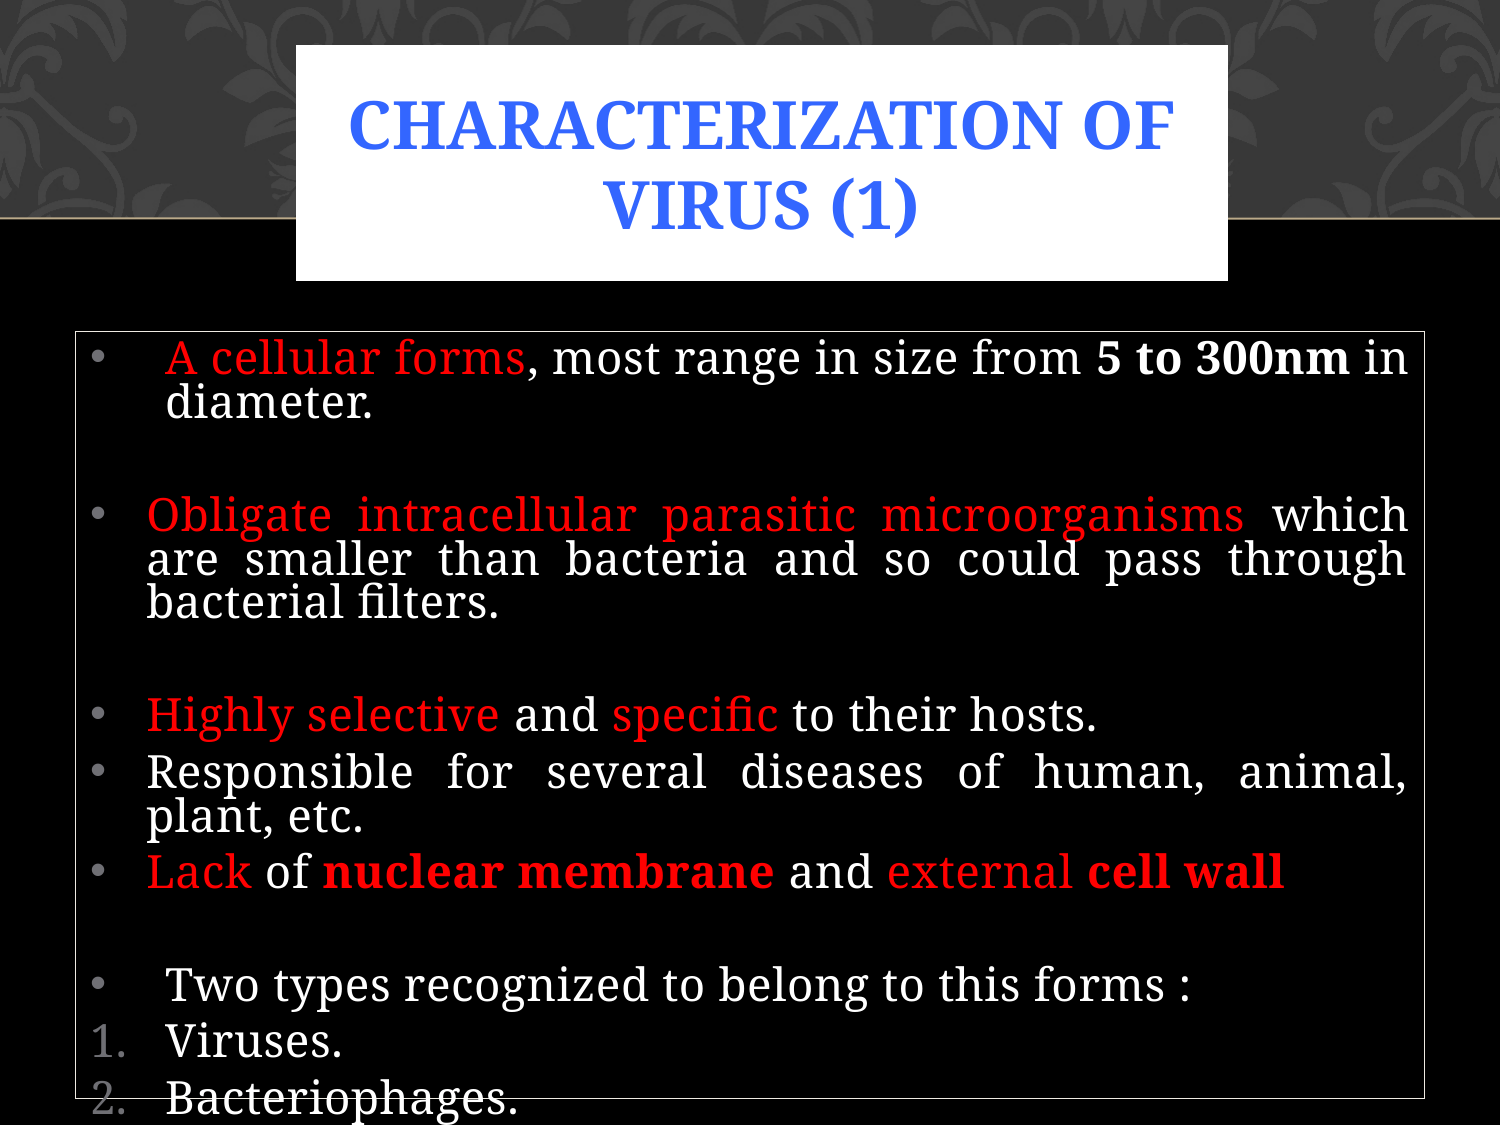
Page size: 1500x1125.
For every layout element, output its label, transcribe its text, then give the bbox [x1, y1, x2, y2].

title Characterization of virus (1) [296, 45, 1228, 281]
list A cellular forms, most range in size from 5 to 300nm in diameter. Obligate intracellular parasitic microorganisms which are smaller than bacteria and so could pass through bacterial filters. Highly selective and specific to their hosts. Responsible for several diseases of human, animal, plant, etc. Lack of nuclear membrane and external cell wall Two types recognized to belong to this forms : Viruses. Bacteriophages. [75, 331, 1425, 1099]
